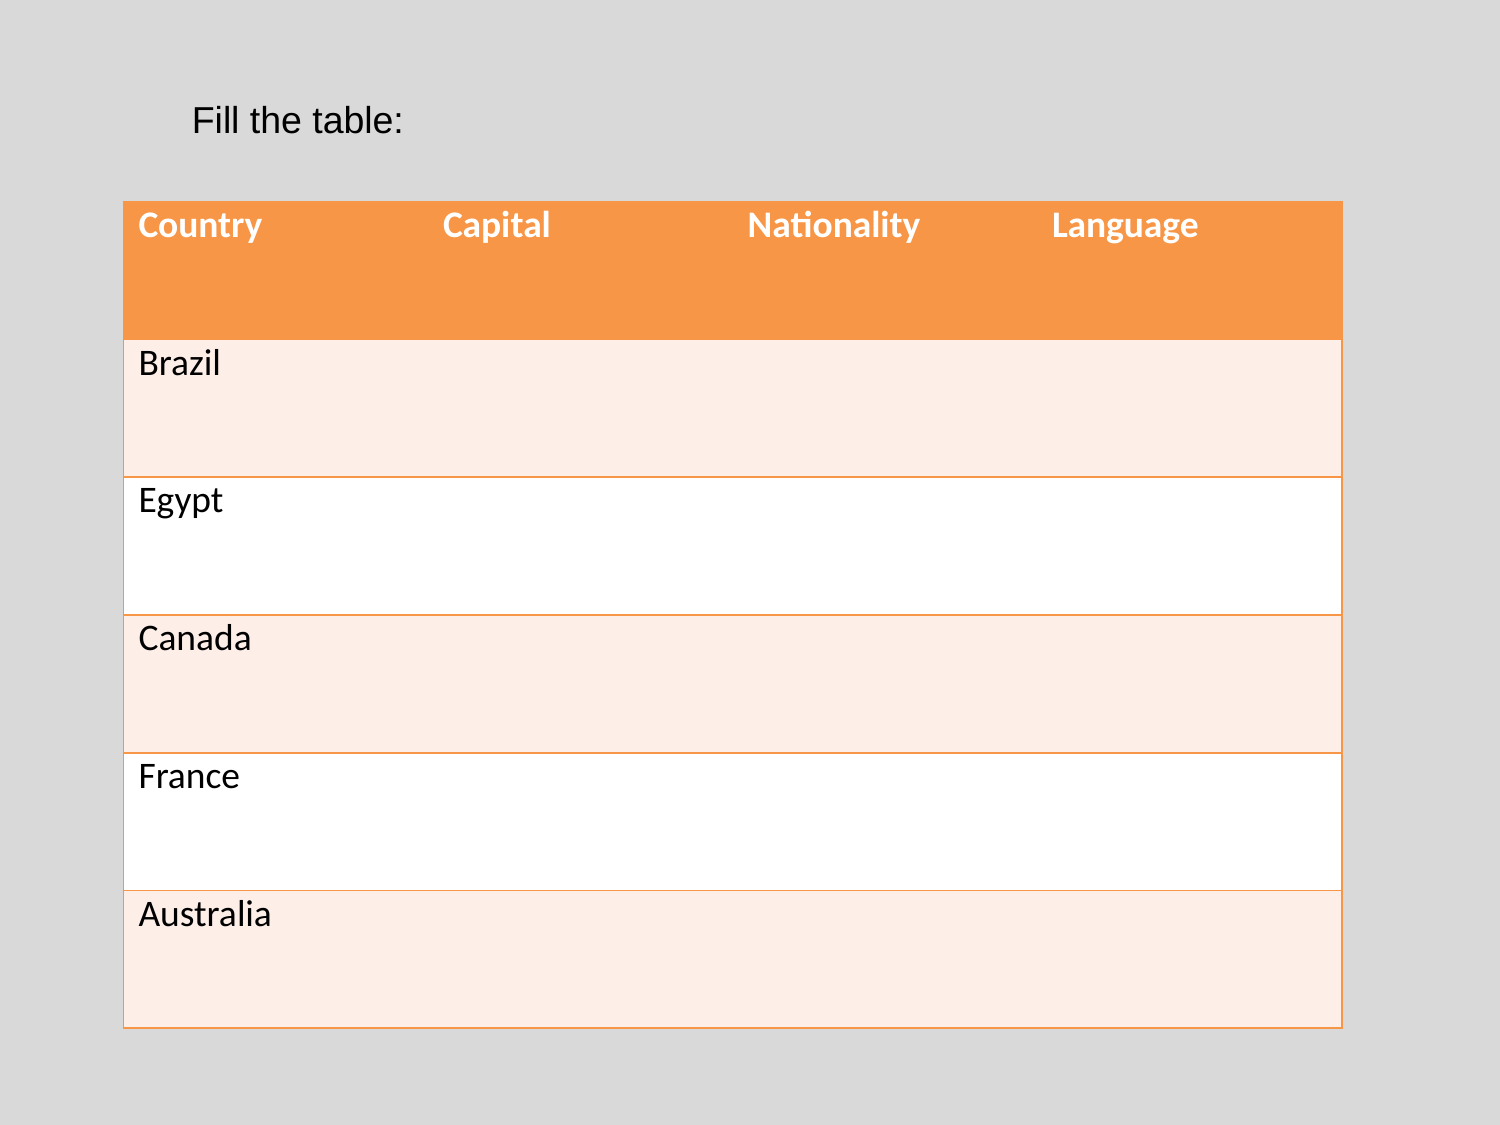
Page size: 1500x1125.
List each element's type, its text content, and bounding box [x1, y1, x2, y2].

text_box Fill the table: [177, 88, 419, 146]
table_cell Brazil [124, 340, 428, 476]
table_cell [428, 478, 733, 614]
table_header Country [124, 203, 428, 339]
table_header Language [1037, 203, 1341, 339]
table_header Nationality [733, 203, 1037, 339]
table_cell Australia [124, 891, 428, 1027]
table_header Capital [428, 203, 733, 339]
table_cell [1037, 891, 1341, 1027]
table_cell [733, 340, 1037, 476]
table_cell France [124, 754, 428, 890]
table_cell [1037, 616, 1341, 752]
table_cell [1037, 478, 1341, 614]
table_cell [428, 891, 733, 1027]
table_cell [733, 478, 1037, 614]
table_cell [733, 754, 1037, 890]
table_cell Canada [124, 616, 428, 752]
table_cell [1037, 754, 1341, 890]
table_cell Egypt [124, 478, 428, 614]
table_cell [428, 616, 733, 752]
table_cell [428, 340, 733, 476]
table_cell [733, 616, 1037, 752]
table_cell [1037, 340, 1341, 476]
table_cell [428, 754, 733, 890]
table_cell [733, 891, 1037, 1027]
